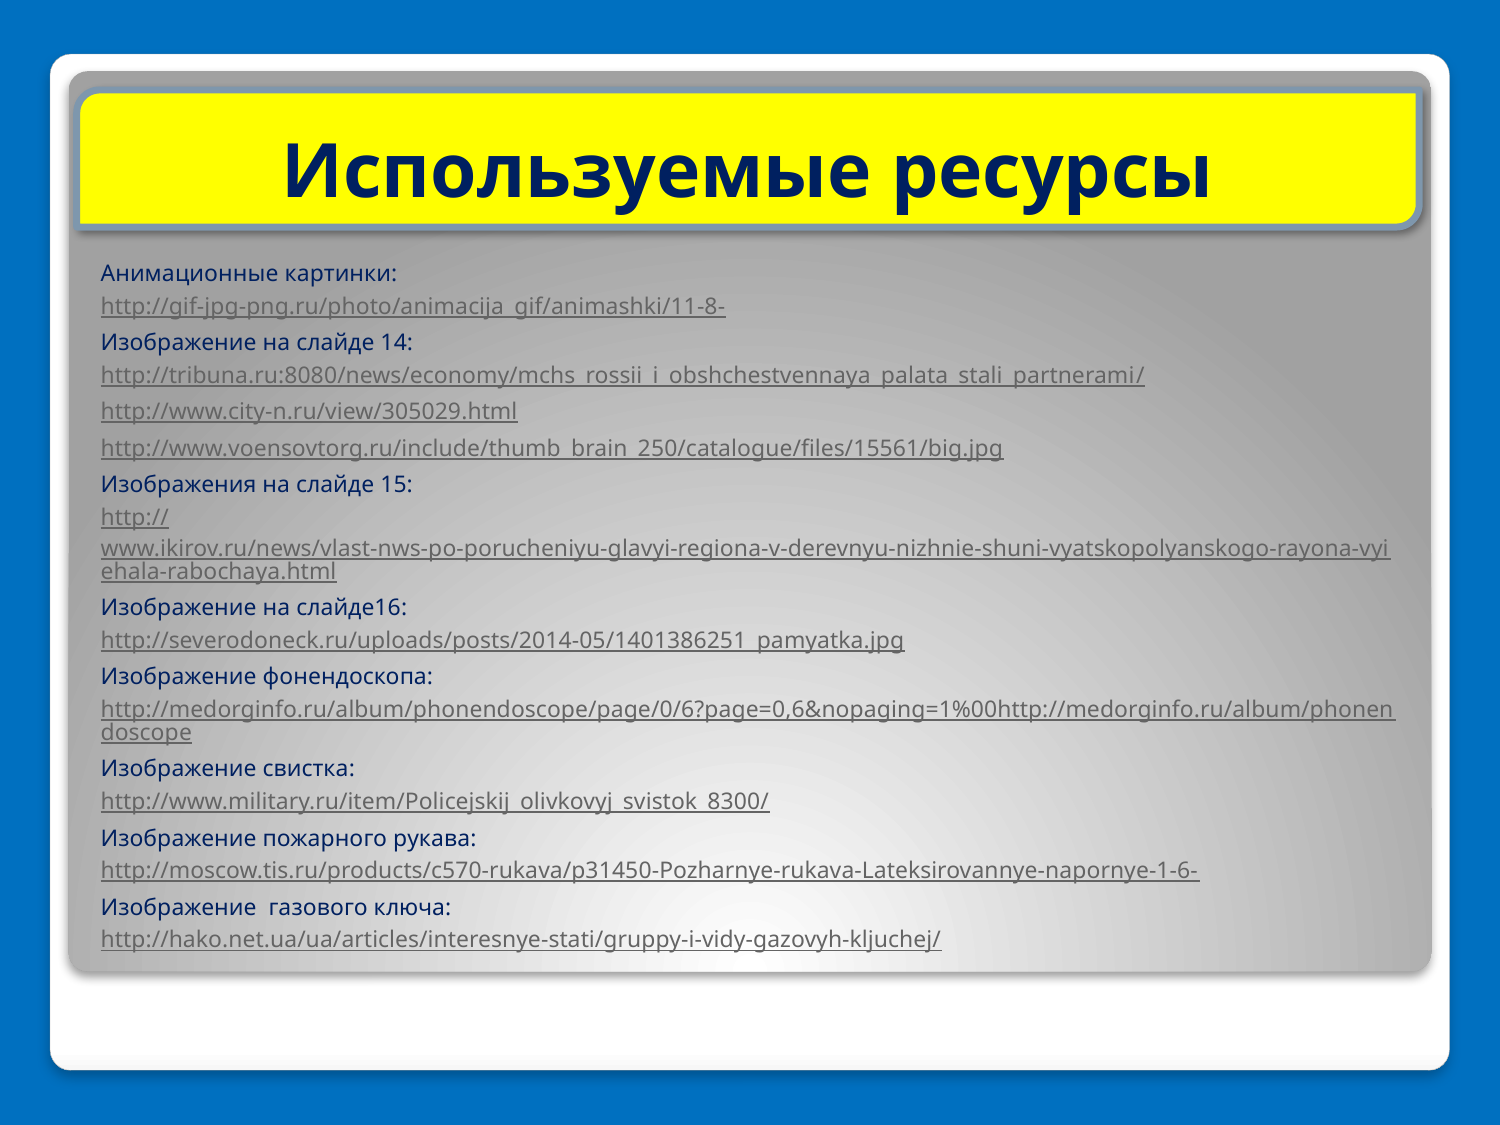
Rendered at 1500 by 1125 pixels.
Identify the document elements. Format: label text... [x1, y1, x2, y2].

list Анимационные картинки: http://gif-jpg-png.ru/photo/animacija_gif/animashki/11-8- Изображение на слайде 14: http://tribuna.ru:8080/news/economy/mchs_rossii_i_obshchestvennaya_palata_stali_partnerami/ http://www.city-n.ru/view/305029.html http://www.voensovtorg.ru/include/thumb_brain_250/catalogue/files/15561/big.jpg Изображения на слайде 15: http://www.ikirov.ru/news/vlast-nws-po-porucheniyu-glavyi-regiona-v-derevnyu-nizhnie-shuni-vyatskopolyanskogo-rayona-vyiehala-rabochaya.html Изображение на слайде16: http://severodoneck.ru/uploads/posts/2014-05/1401386251_pamyatka.jpg Изображение фонендоскопа: http://medorginfo.ru/album/phonendoscope/page/0/6?page=0,6&nopaging=1%00http://medorginfo.ru/album/phonendoscope Изображение свистка: http://www.military.ru/item/Policejskij_olivkovyj_svistok_8300/ Изображение пожарного рукава: http://moscow.tis.ru/products/c570-rukava/p31450-Pozharnye-rukava-Lateksirovannye-napornye-1-6- Изображение газового ключа: http://hako.net.ua/ua/articles/interesnye-stati/gruppy-i-vidy-gazovyh-kljuchej/ [70, 243, 1414, 1012]
text_box Используемые ресурсы [73, 86, 1423, 231]
